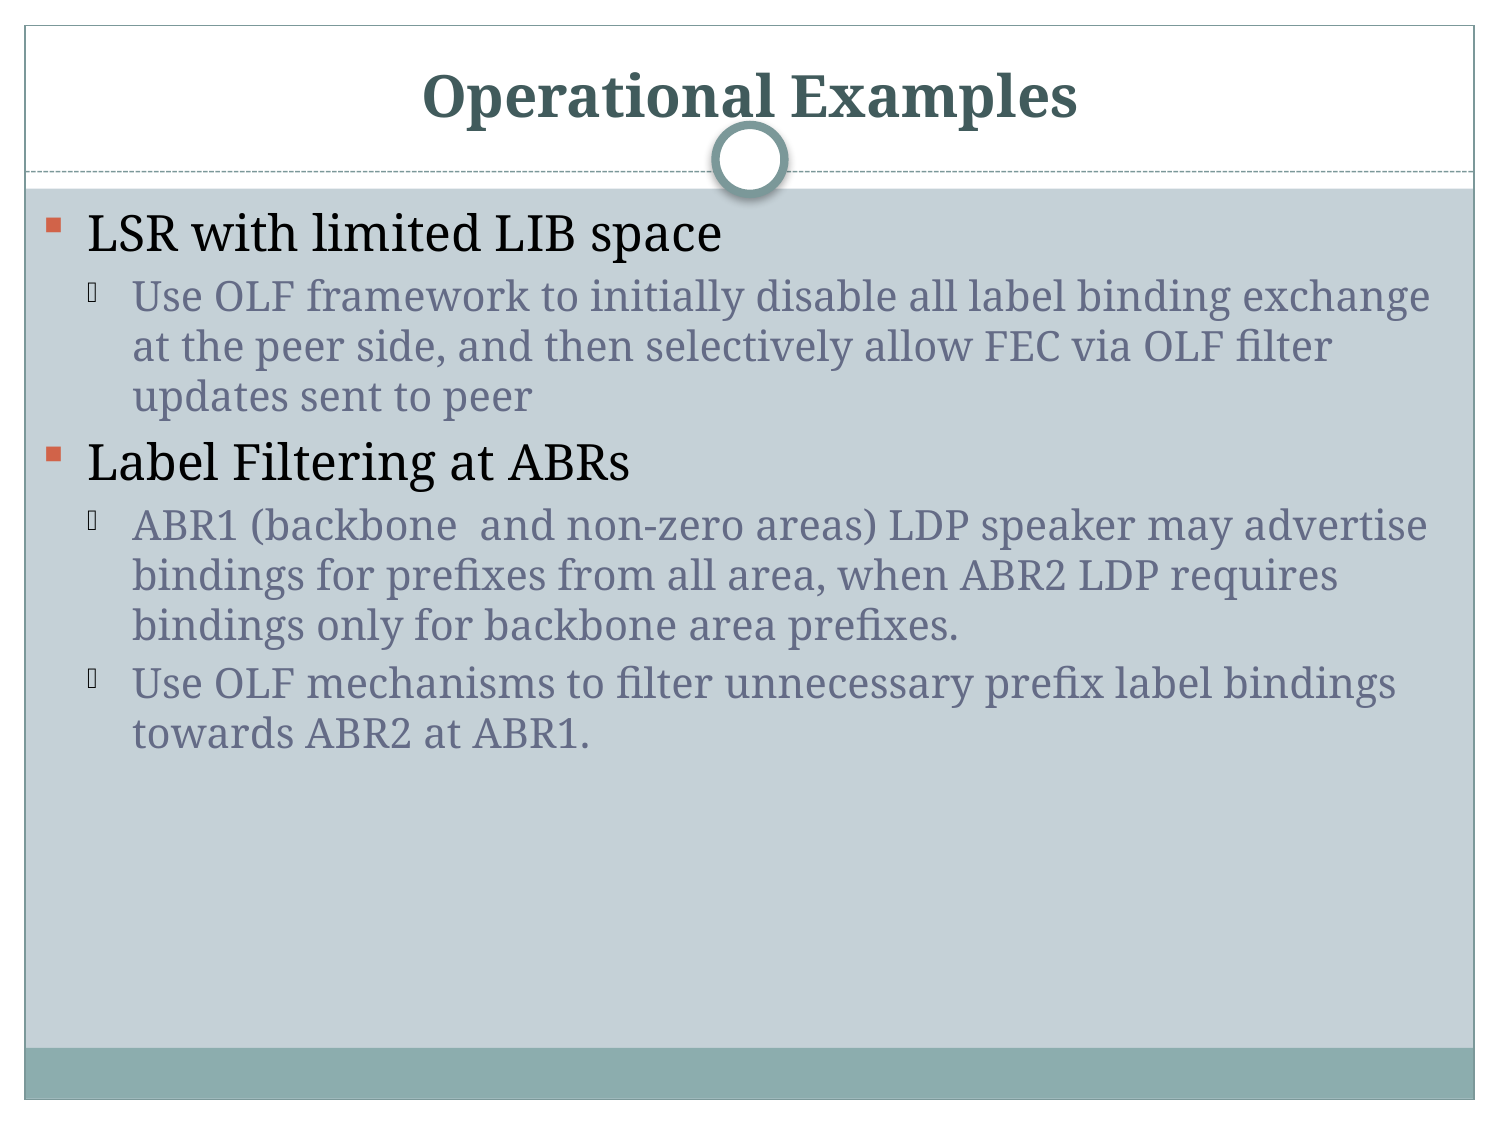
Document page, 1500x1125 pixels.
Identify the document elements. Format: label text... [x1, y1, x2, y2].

list LSR with limited LIB space Use OLF framework to initially disable all label binding exchange at the peer side, and then selectively allow FEC via OLF filter updates sent to peer Label Filtering at ABRs ABR1 (backbone and non-zero areas) LDP speaker may advertise bindings for prefixes from all area, when ABR2 LDP requires bindings only for backbone area prefixes. Use OLF mechanisms to filter unnecessary prefix label bindings towards ABR2 at ABR1. [27, 194, 1462, 1087]
title Operational Examples [0, 12, 1500, 137]
